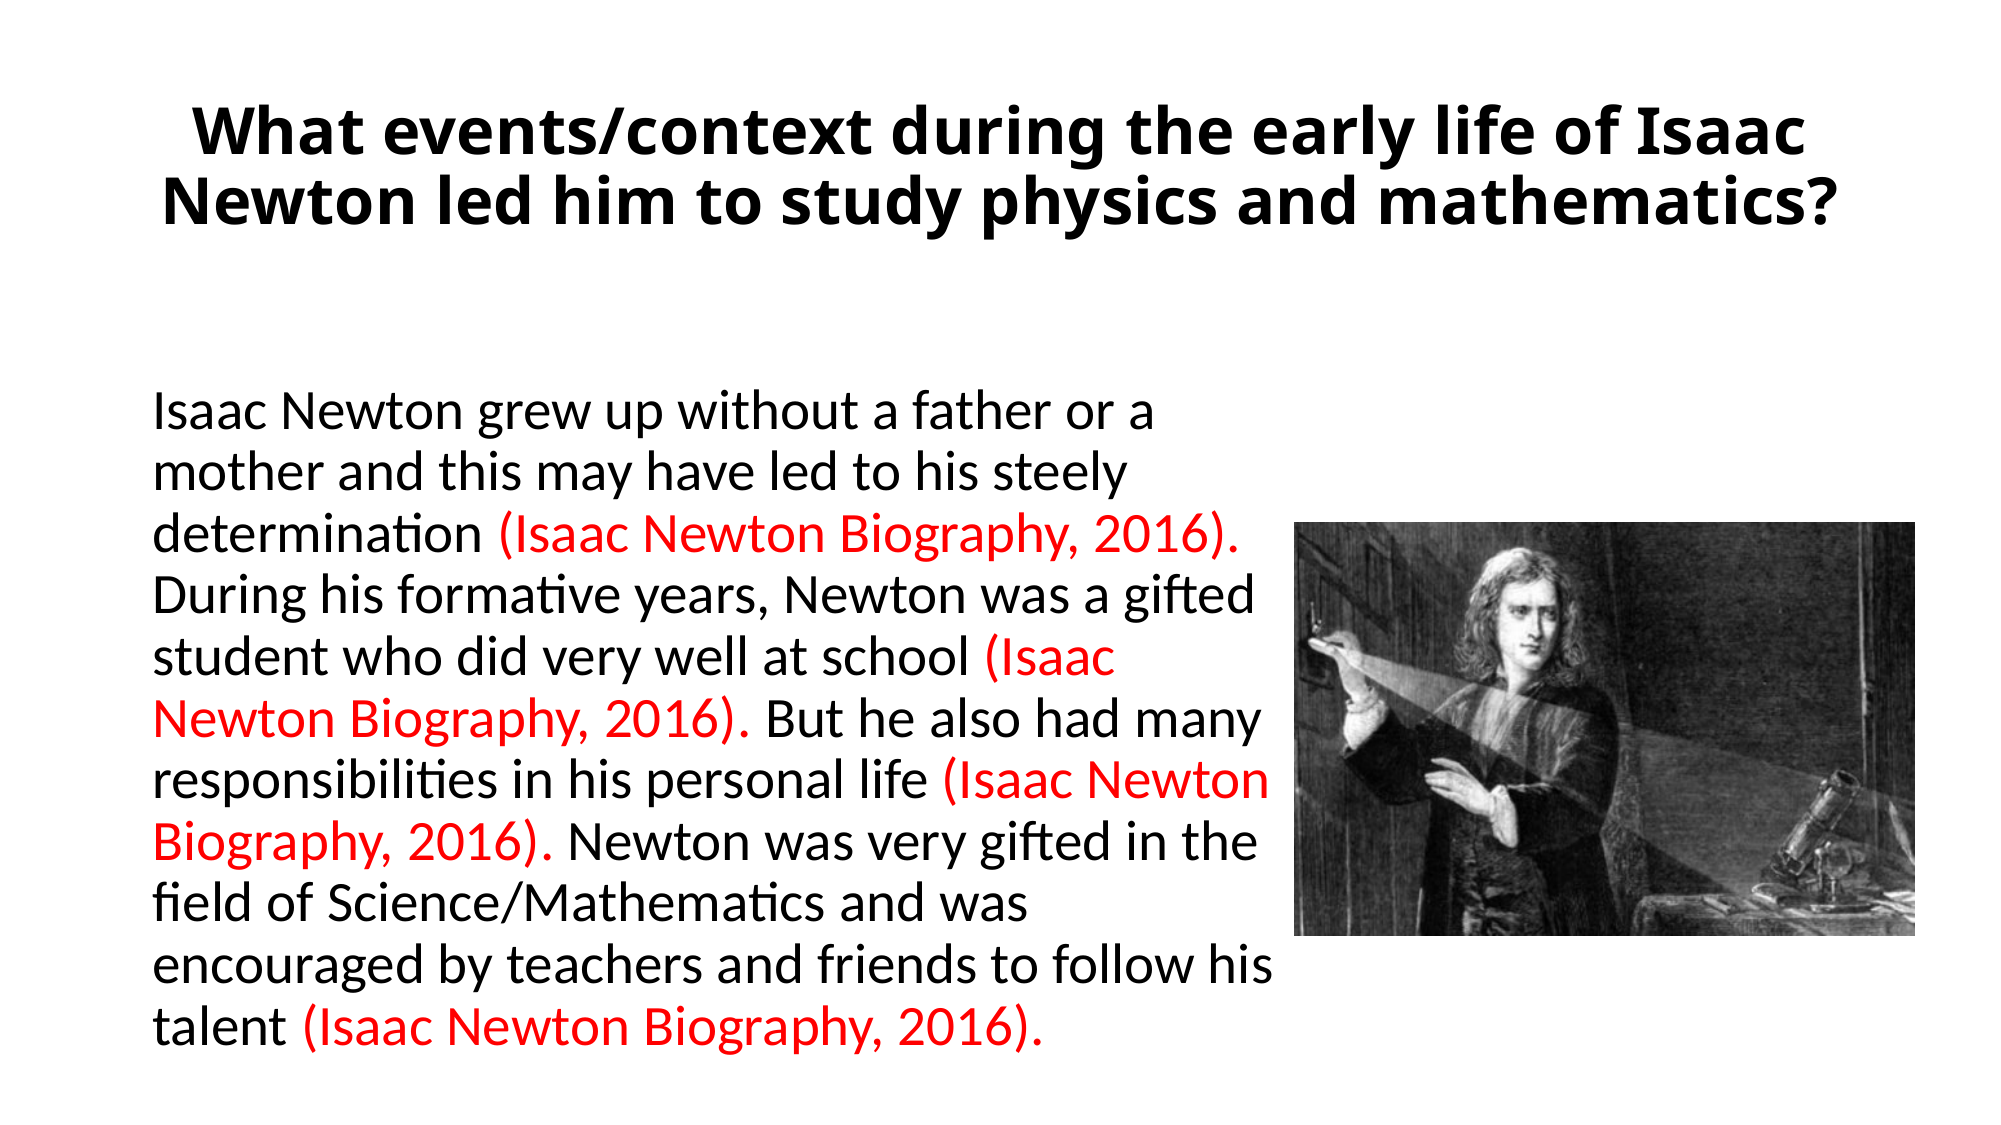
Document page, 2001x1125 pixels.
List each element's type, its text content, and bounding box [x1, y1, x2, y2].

list Isaac Newton grew up without a father or a mother and this may have led to his steely determination (Isaac Newton Biography, 2016). During his formative years, Newton was a gifted student who did very well at school (Isaac Newton Biography, 2016). But he also had many responsibilities in his personal life (Isaac Newton Biography, 2016). Newton was very gifted in the field of Science/Mathematics and was encouraged by teachers and friends to follow his talent (Isaac Newton Biography, 2016). [137, 372, 1295, 1087]
picture [1294, 522, 1915, 936]
title What events/context during the early life of Isaac Newton led him to study physics and mathematics? [137, 59, 1863, 278]
